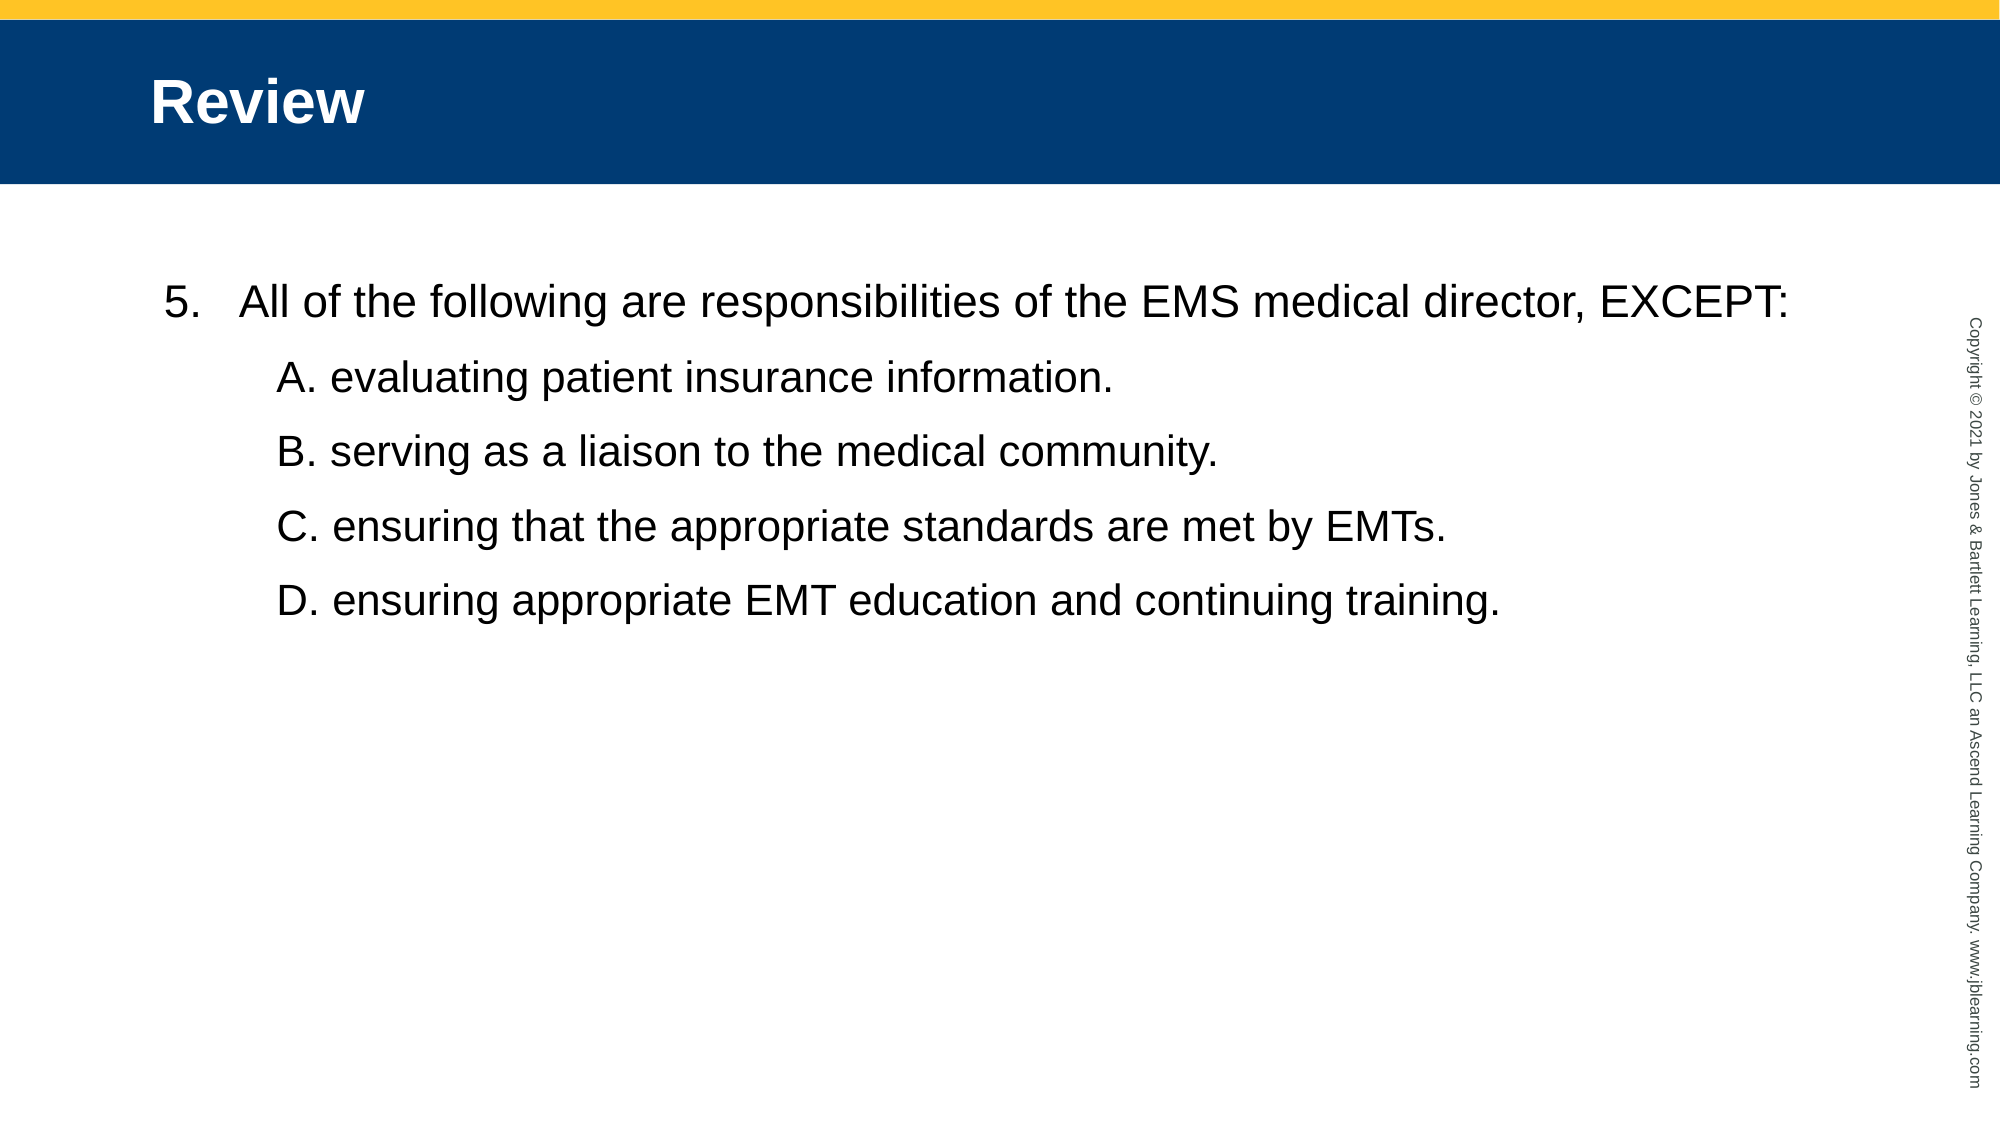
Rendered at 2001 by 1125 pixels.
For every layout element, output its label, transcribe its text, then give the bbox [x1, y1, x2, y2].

title Review [0, 19, 2000, 185]
list All of the following are responsibilities of the EMS medical director, EXCEPT: evaluating patient insurance information. serving as a liaison to the medical community. ensuring that the appropriate standards are met by EMTs. ensuring appropriate EMT education and continuing training. [148, 241, 1849, 1030]
